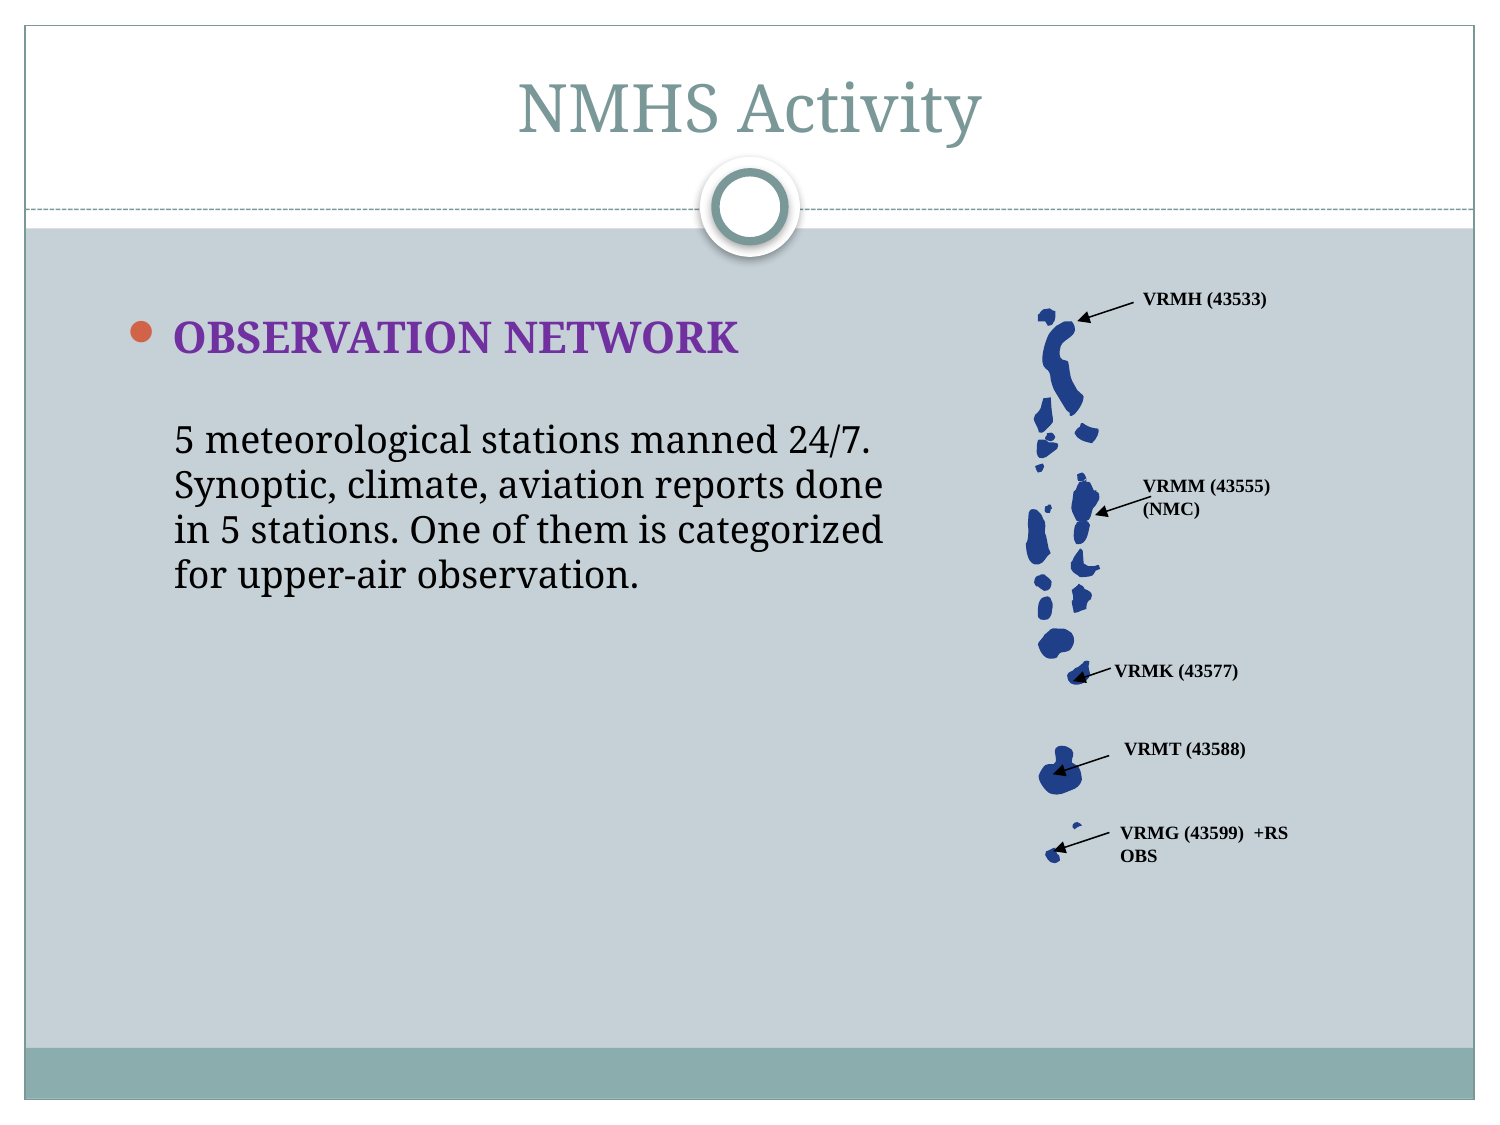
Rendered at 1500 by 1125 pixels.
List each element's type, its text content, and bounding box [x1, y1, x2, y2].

text_box 5 meteorological stations manned 24/7. Synoptic, climate, aviation reports done in 5 stations. One of them is categorized for upper-air observation. [159, 408, 910, 604]
title NMHS Activity [0, 54, 1500, 153]
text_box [1024, 279, 1339, 875]
list OBSERVATION NETWORK [112, 302, 1388, 988]
